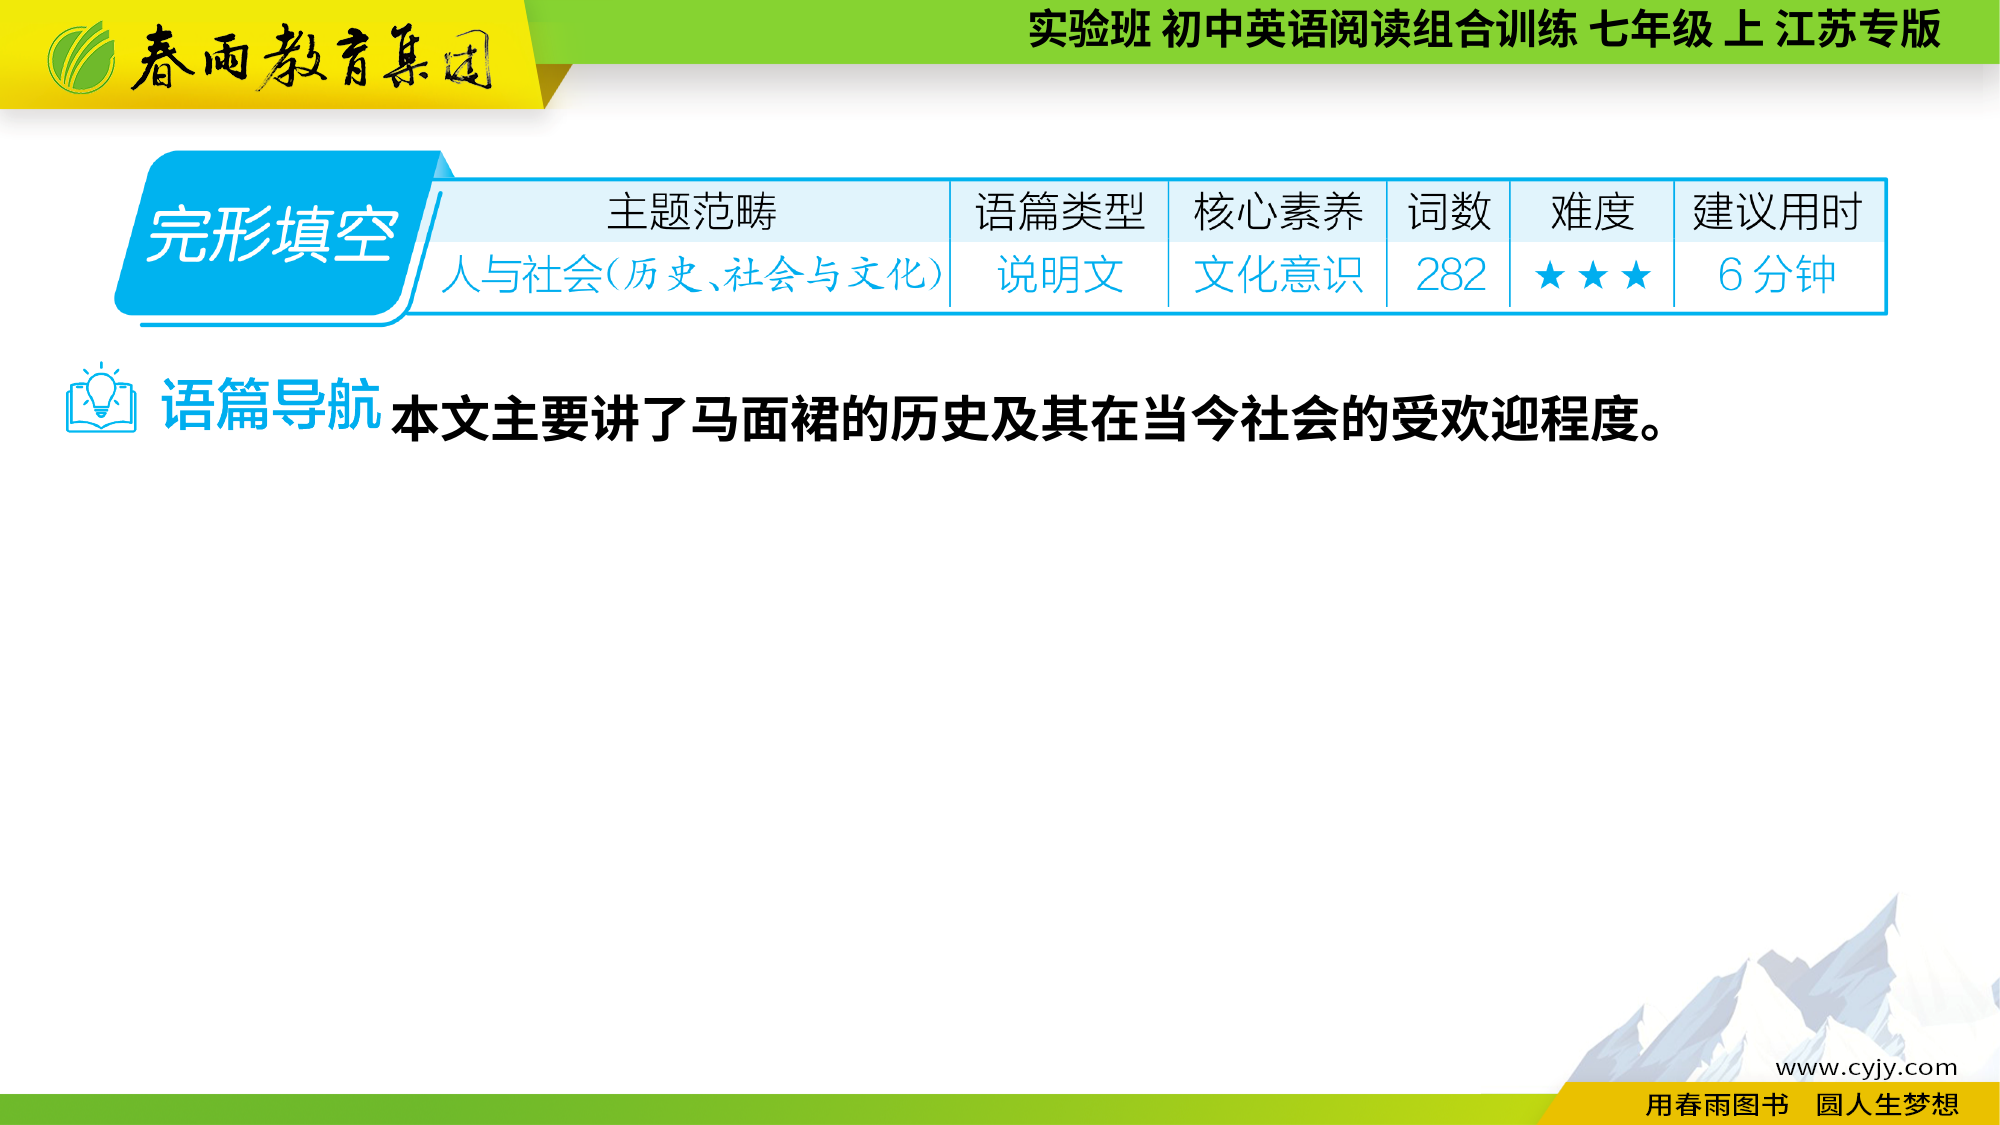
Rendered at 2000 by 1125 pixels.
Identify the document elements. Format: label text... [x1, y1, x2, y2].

picture [0, 0, 2000, 1125]
list 本文主要讲了马面裙的历史及其在当今社会的受欢迎程度。 [59, 349, 1944, 445]
